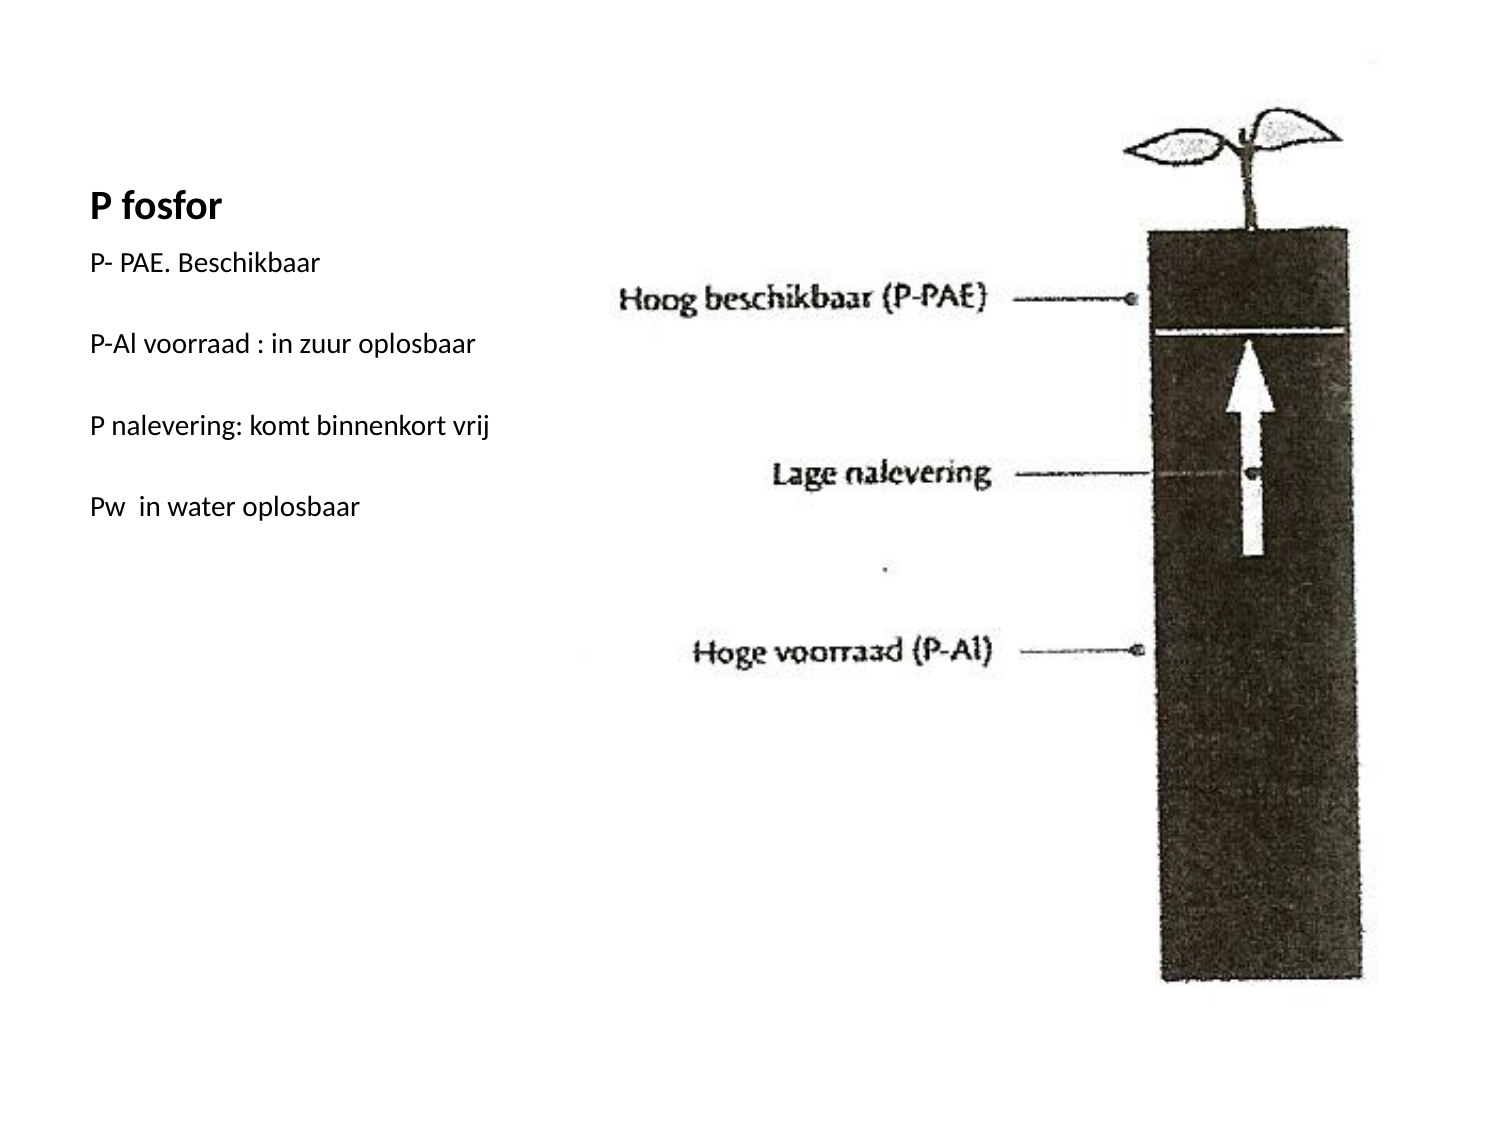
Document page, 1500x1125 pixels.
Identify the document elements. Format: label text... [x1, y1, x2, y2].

list P- PAE. Beschikbaar P-Al voorraad : in zuur oplosbaar P nalevering: komt binnenkort vrij Pw in water oplosbaar [75, 235, 537, 1005]
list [542, 48, 1459, 1012]
title P fosfor [75, 44, 569, 235]
